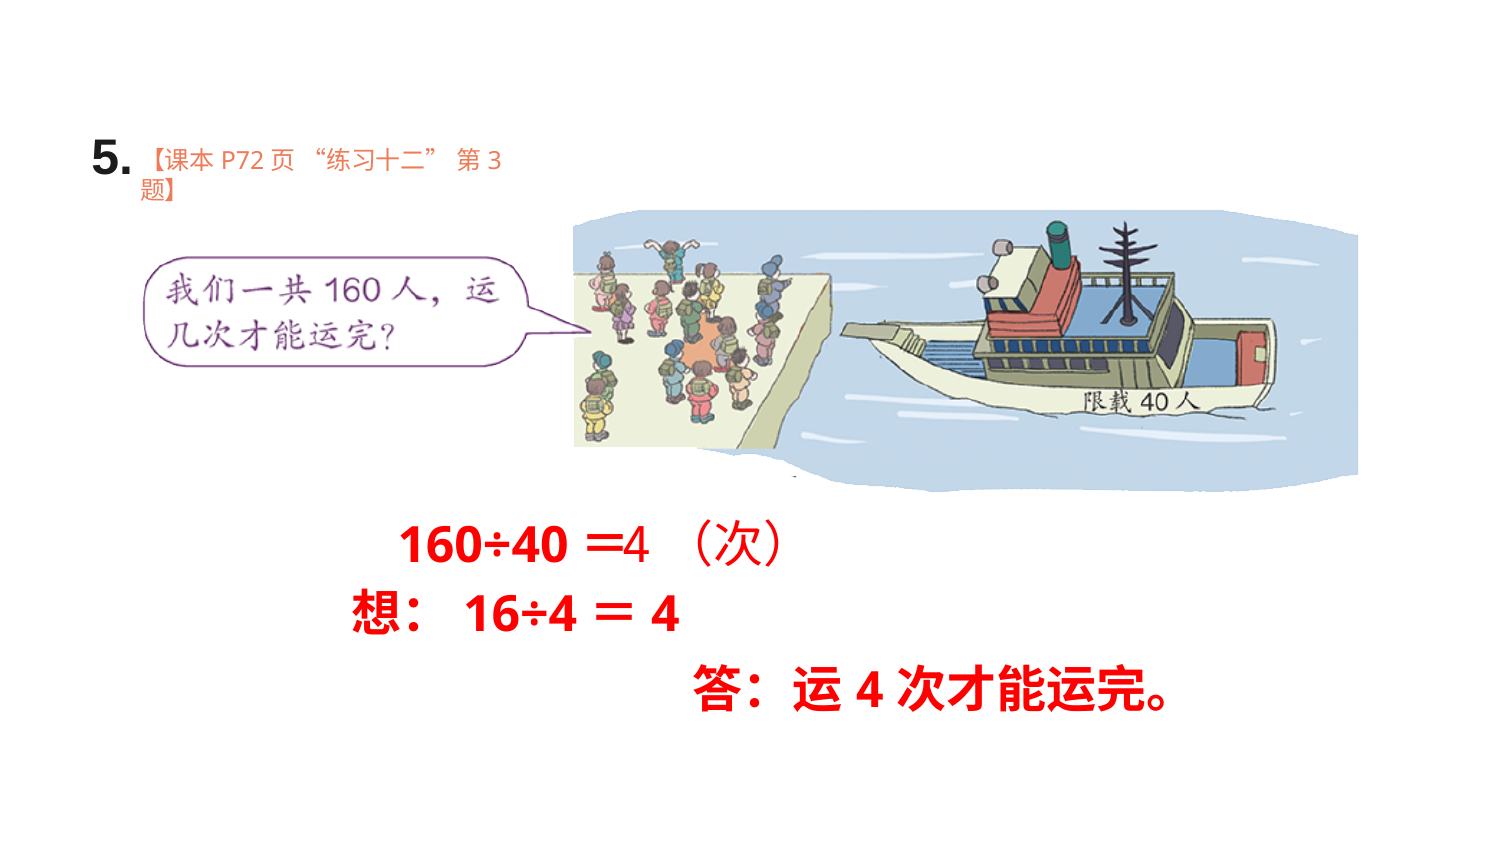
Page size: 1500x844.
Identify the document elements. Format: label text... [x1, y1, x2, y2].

text_box 想：16÷4＝4 [336, 574, 703, 650]
text_box 5. [76, 116, 290, 192]
text_box 答：运4次才能运完。 [678, 650, 1222, 725]
picture [130, 204, 1370, 505]
text_box 【课本P72页 “练习十二” 第3题】 [125, 137, 535, 212]
text_box 160÷40＝ [382, 505, 606, 574]
text_box 4（次） [606, 505, 829, 580]
